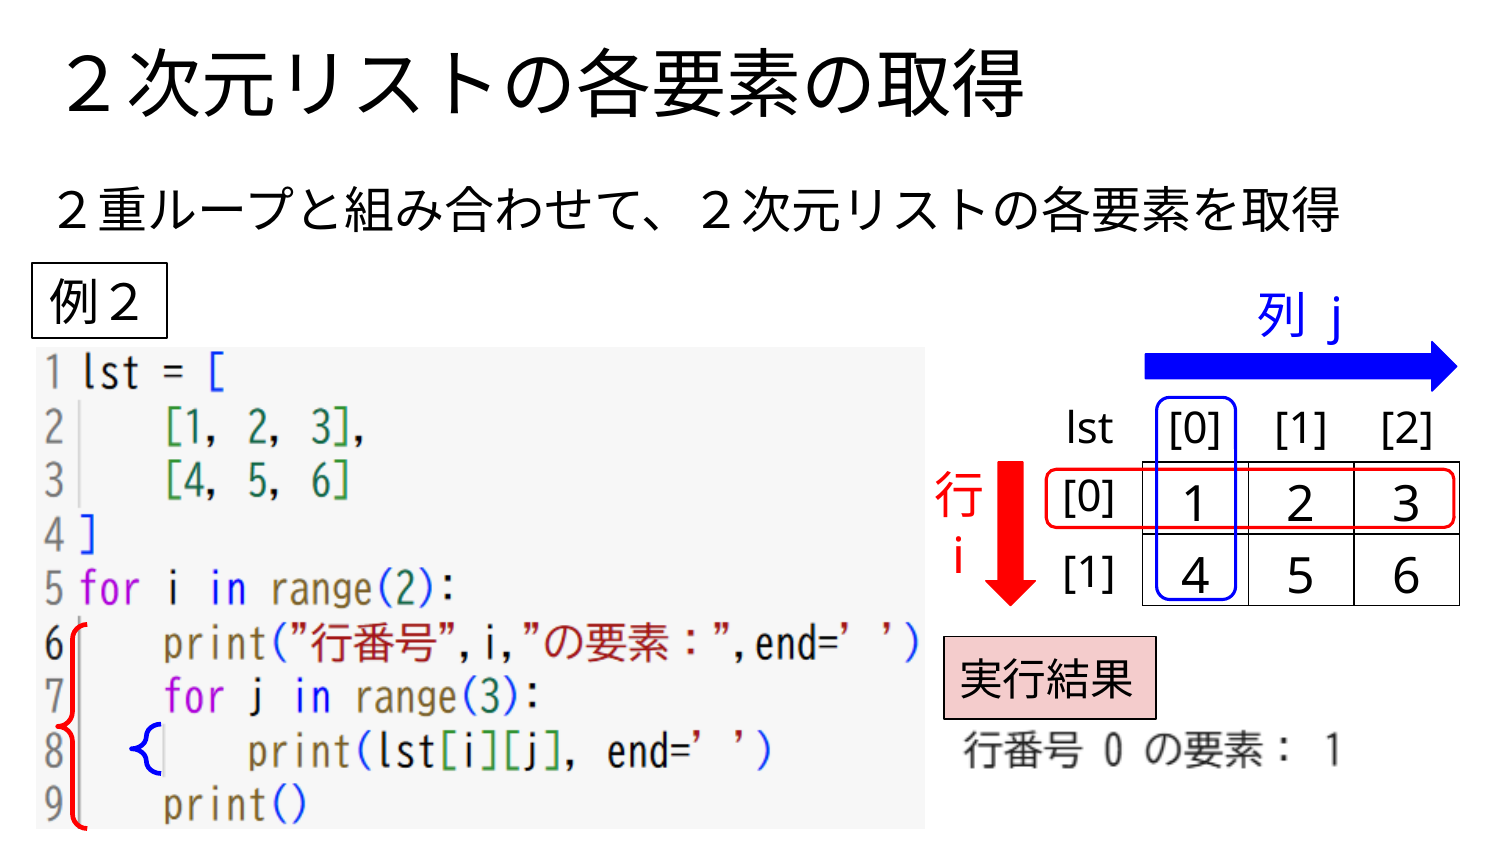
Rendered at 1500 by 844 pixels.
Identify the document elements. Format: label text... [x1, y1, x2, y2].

text_box [1] [1251, 384, 1351, 469]
text_box 実行結果 [944, 636, 1157, 719]
title ２次元リストの各要素の取得 [36, 21, 1435, 131]
text_box [1156, 397, 1236, 600]
table_cell 6 [1355, 535, 1459, 605]
text_box [999, 461, 1036, 606]
table_header 1 [1143, 528, 1156, 533]
text_box ２重ループと組み合わせて、２次元リストの各要素を取得 [32, 163, 1380, 254]
text_box [1145, 341, 1457, 392]
text_box 行 i [930, 448, 999, 598]
table_cell 4 [1143, 535, 1248, 605]
table_cell 5 [1249, 535, 1353, 605]
table_header 2 [1249, 528, 1353, 533]
text_box [2] [1357, 384, 1457, 469]
text_box 例２ [32, 263, 167, 338]
text_box lst [1040, 384, 1139, 469]
picture [36, 346, 925, 829]
table_header 1 [1236, 528, 1248, 533]
text_box 列 j [1242, 268, 1360, 358]
table_header 3 [1355, 463, 1459, 533]
text_box [0] [1145, 384, 1245, 469]
text_box [1236, 469, 1454, 528]
text_box [1] [1039, 528, 1139, 612]
text_box [1046, 469, 1156, 528]
picture [954, 719, 1351, 779]
text_box [0] [1039, 452, 1054, 528]
